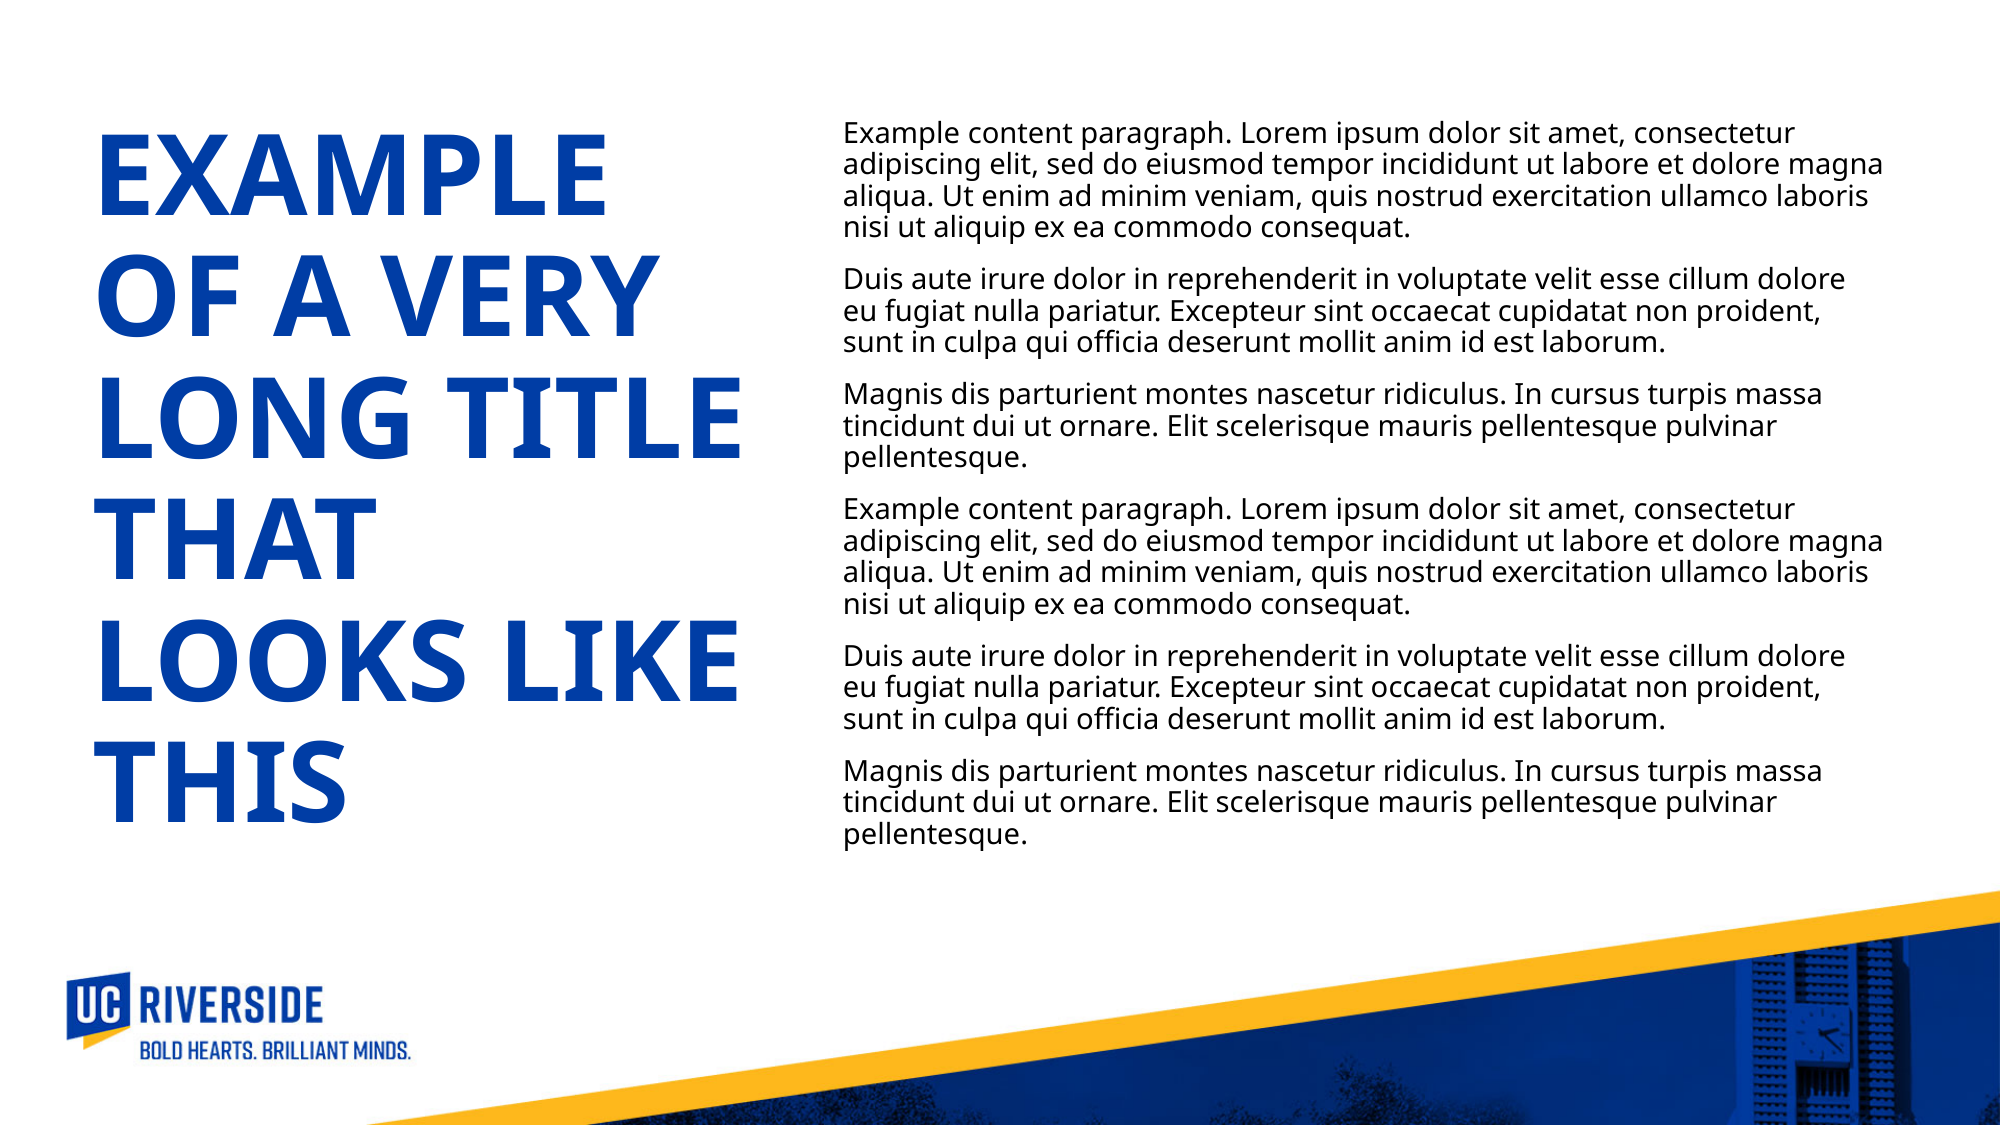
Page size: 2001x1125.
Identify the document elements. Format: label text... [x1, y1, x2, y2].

picture [0, 0, 2000, 1125]
list EXAMPLE OF A VERY LONG TITLE THAT LOOKS LIKE THIS [78, 110, 775, 871]
list Example content paragraph. Lorem ipsum dolor sit amet, consectetur adipiscing elit, sed do eiusmod tempor incididunt ut labore et dolore magna aliqua. Ut enim ad minim veniam, quis nostrud exercitation ullamco laboris nisi ut aliquip ex ea commodo consequat. Duis aute irure dolor in reprehenderit in voluptate velit esse cillum dolore eu fugiat nulla pariatur. Excepteur sint occaecat cupidatat non proident, sunt in culpa qui officia deserunt mollit anim id est laborum. Magnis dis parturient montes nascetur ridiculus. In cursus turpis massa tincidunt dui ut ornare. Elit scelerisque mauris pellentesque pulvinar pellentesque. Example content paragraph. Lorem ipsum dolor sit amet, consectetur adipiscing elit, sed do eiusmod tempor incididunt ut labore et dolore magna aliqua. Ut enim ad minim veniam, quis nostrud exercitation ullamco laboris nisi ut aliquip ex ea commodo consequat. Duis aute irure dolor in reprehenderit in voluptate velit esse cillum dolore eu fugiat nulla pariatur. Excepteur sint occaecat cupidatat non proident, sunt in culpa qui officia deserunt mollit anim id est laborum. Magnis dis parturient montes nascetur ridiculus. In cursus turpis massa tincidunt dui ut ornare. Elit scelerisque mauris pellentesque pulvinar pellentesque. [828, 110, 1903, 871]
